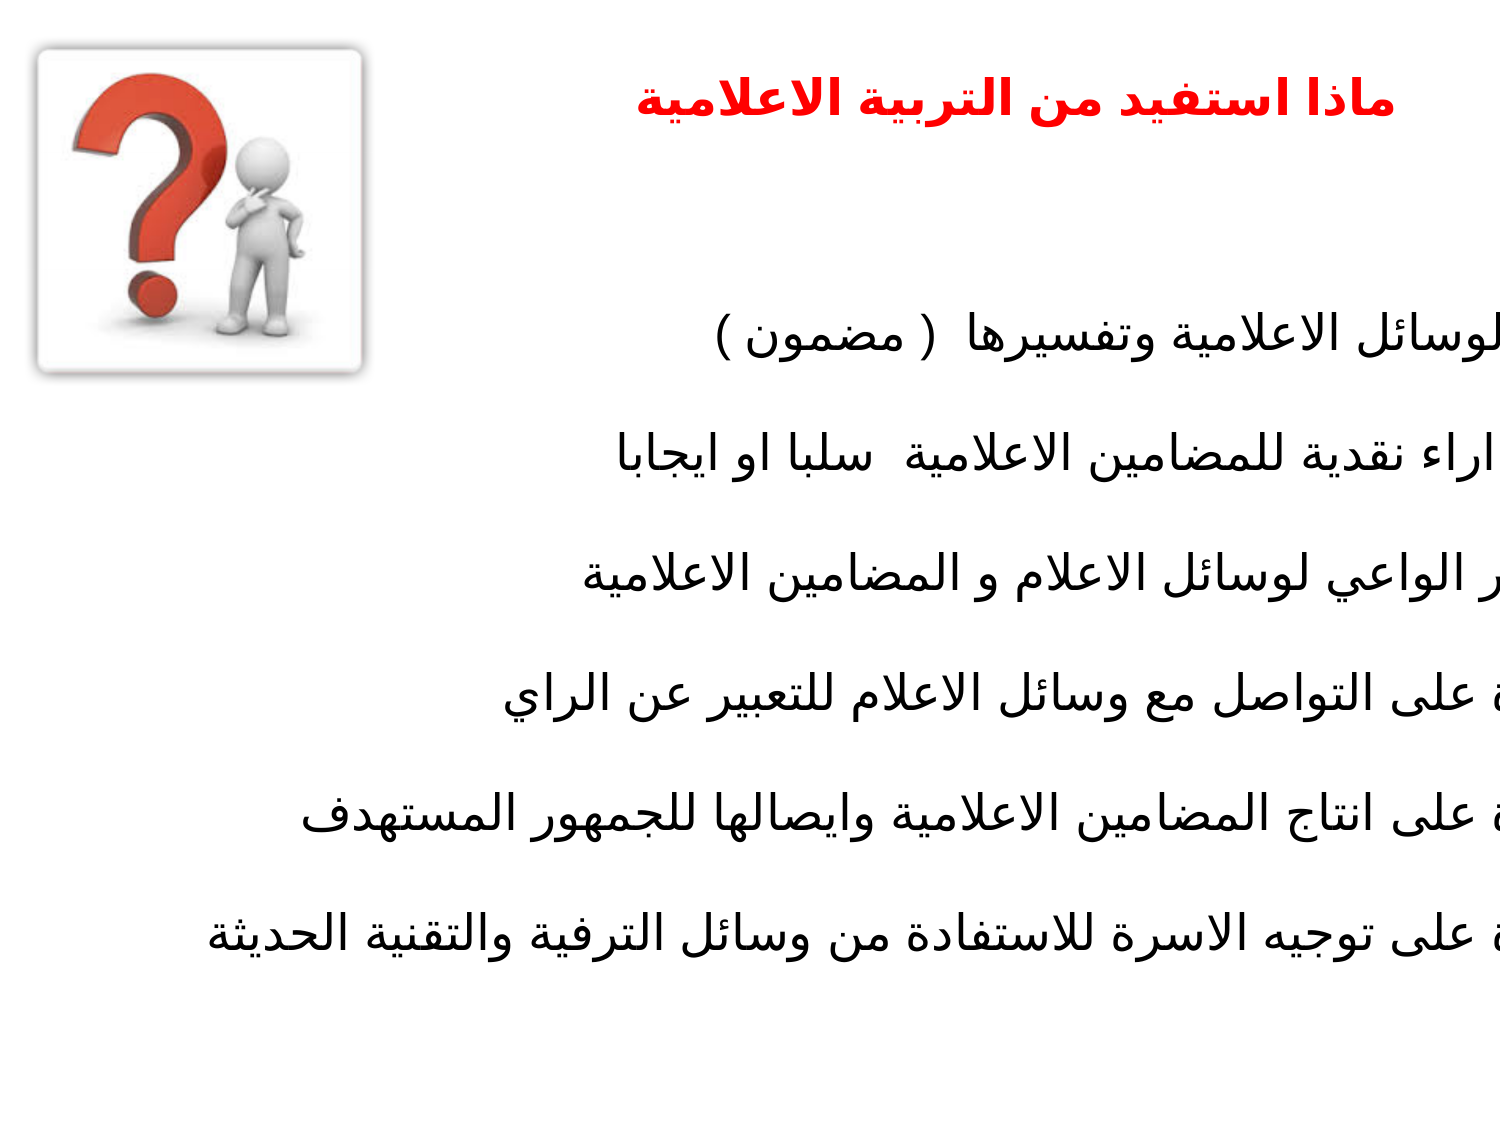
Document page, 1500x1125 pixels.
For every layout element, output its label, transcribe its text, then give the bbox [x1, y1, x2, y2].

text_box ماذا استفيد من التربية الاعلامية [379, 58, 1414, 134]
text_box فهم الوسائل الاعلامية وتفسيرها ( مضمون ) تقديم اراء نقدية للمضامين الاعلامية سلبا او ايجابا الاختيار الواعي لوسائل الاعلام و المضامين الاعلامية القدرة على التواصل مع وسائل الاعلام للتعبير عن الراي القدرة على انتاج المضامين الاعلامية وايصالها للجمهور المستهدف القدرة على توجيه الاسرة للاستفادة من وسائل الترفية والتقنية الحديثة [178, 292, 1500, 968]
picture [23, 34, 376, 387]
